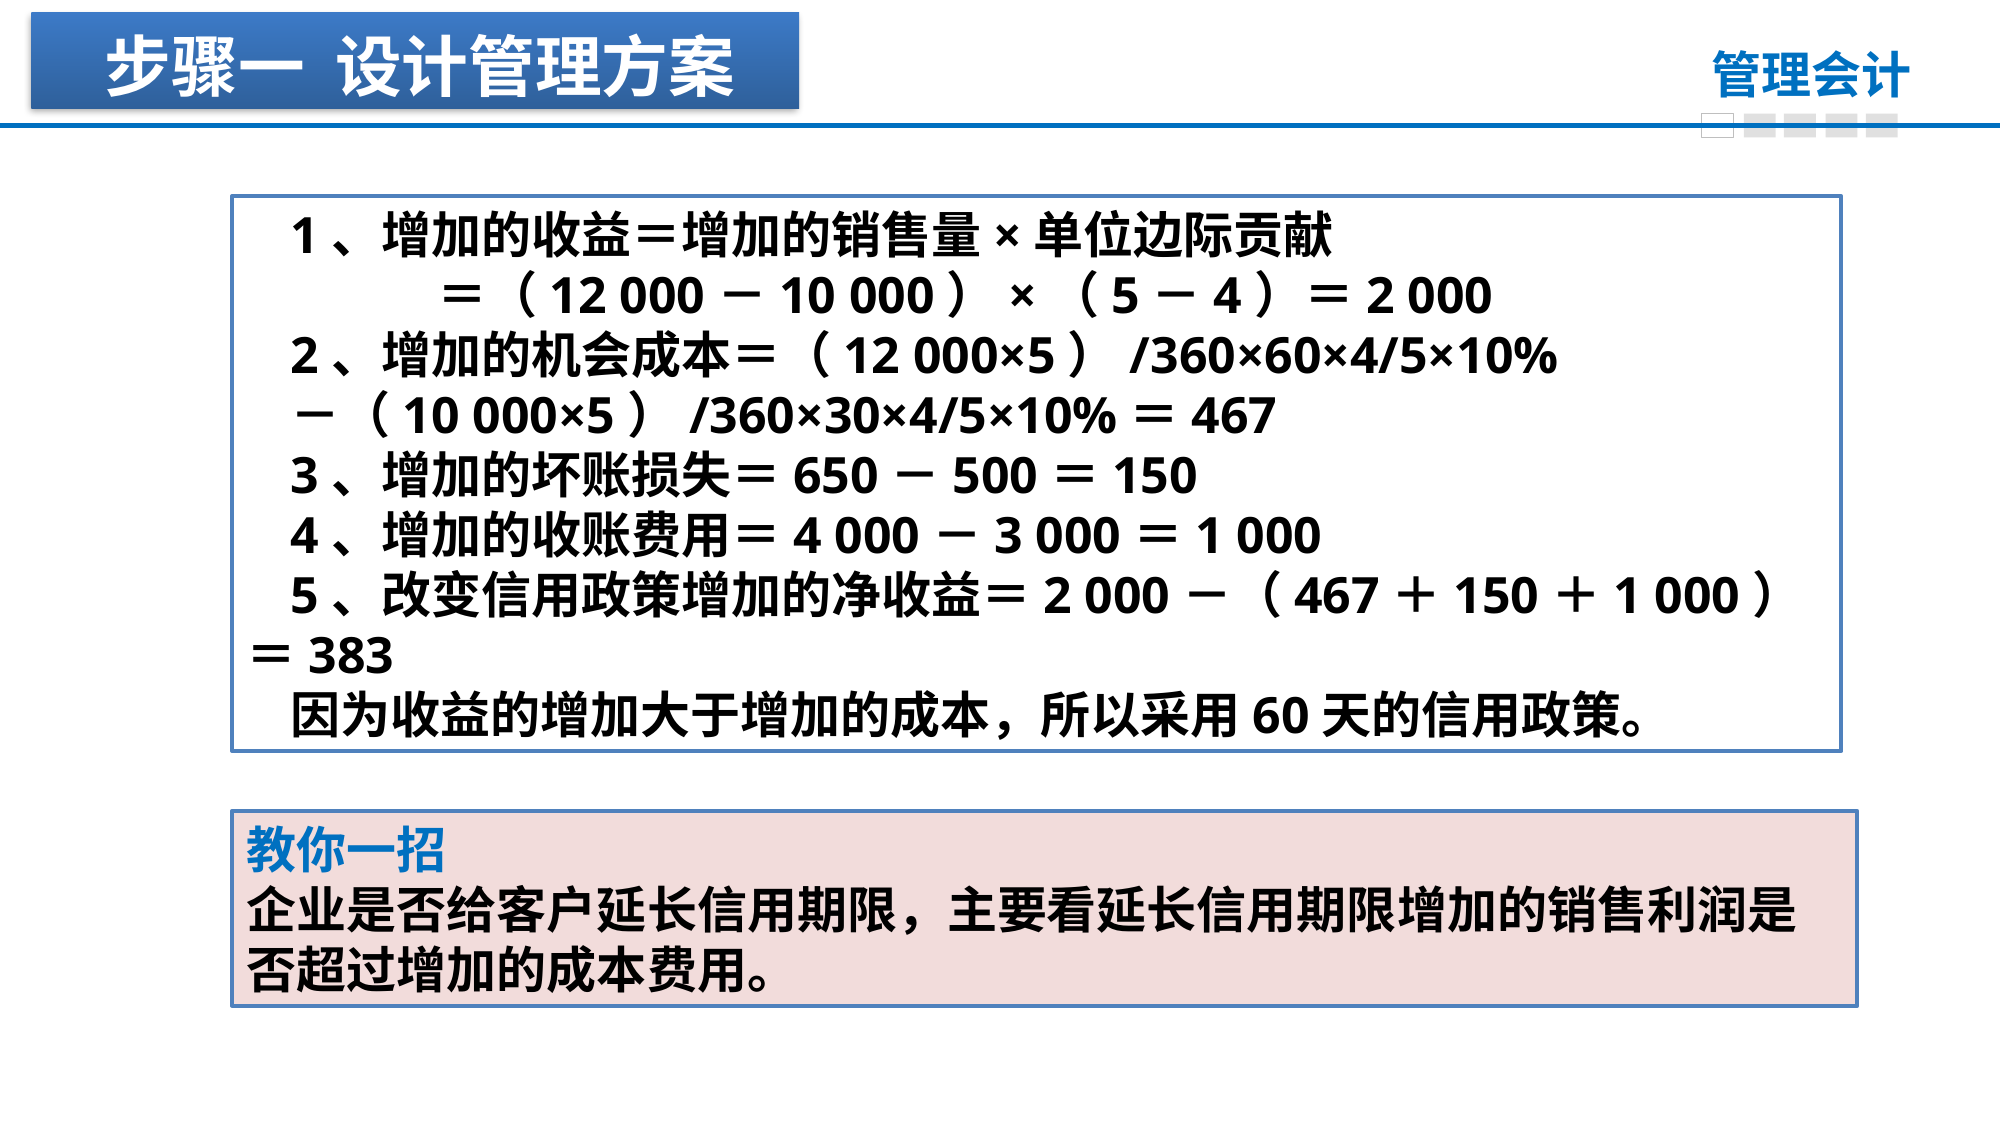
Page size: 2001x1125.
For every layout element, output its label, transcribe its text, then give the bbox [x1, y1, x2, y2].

text_box 教你一招 企业是否给客户延长信用期限，主要看延长信用期限增加的销售利润是否超过增加的成本费用。 [230, 809, 1859, 1008]
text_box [31, 12, 800, 114]
text_box 1、增加的收益＝增加的销售量×单位边际贡献 ＝（12 000－10 000）×（5－4）＝2 000 2、增加的机会成本＝（12 000×5）/360×60×4/5×10% －（10 000×5）/360×30×4/5×10%＝467 3、增加的坏账损失＝650－500＝150 4、增加的收账费用＝4 000－3 000＝1 000 5、改变信用政策增加的净收益＝2 000－（467＋150＋1 000）＝383 因为收益的增加大于增加的成本，所以采用60天的信用政策。 [230, 194, 1843, 753]
